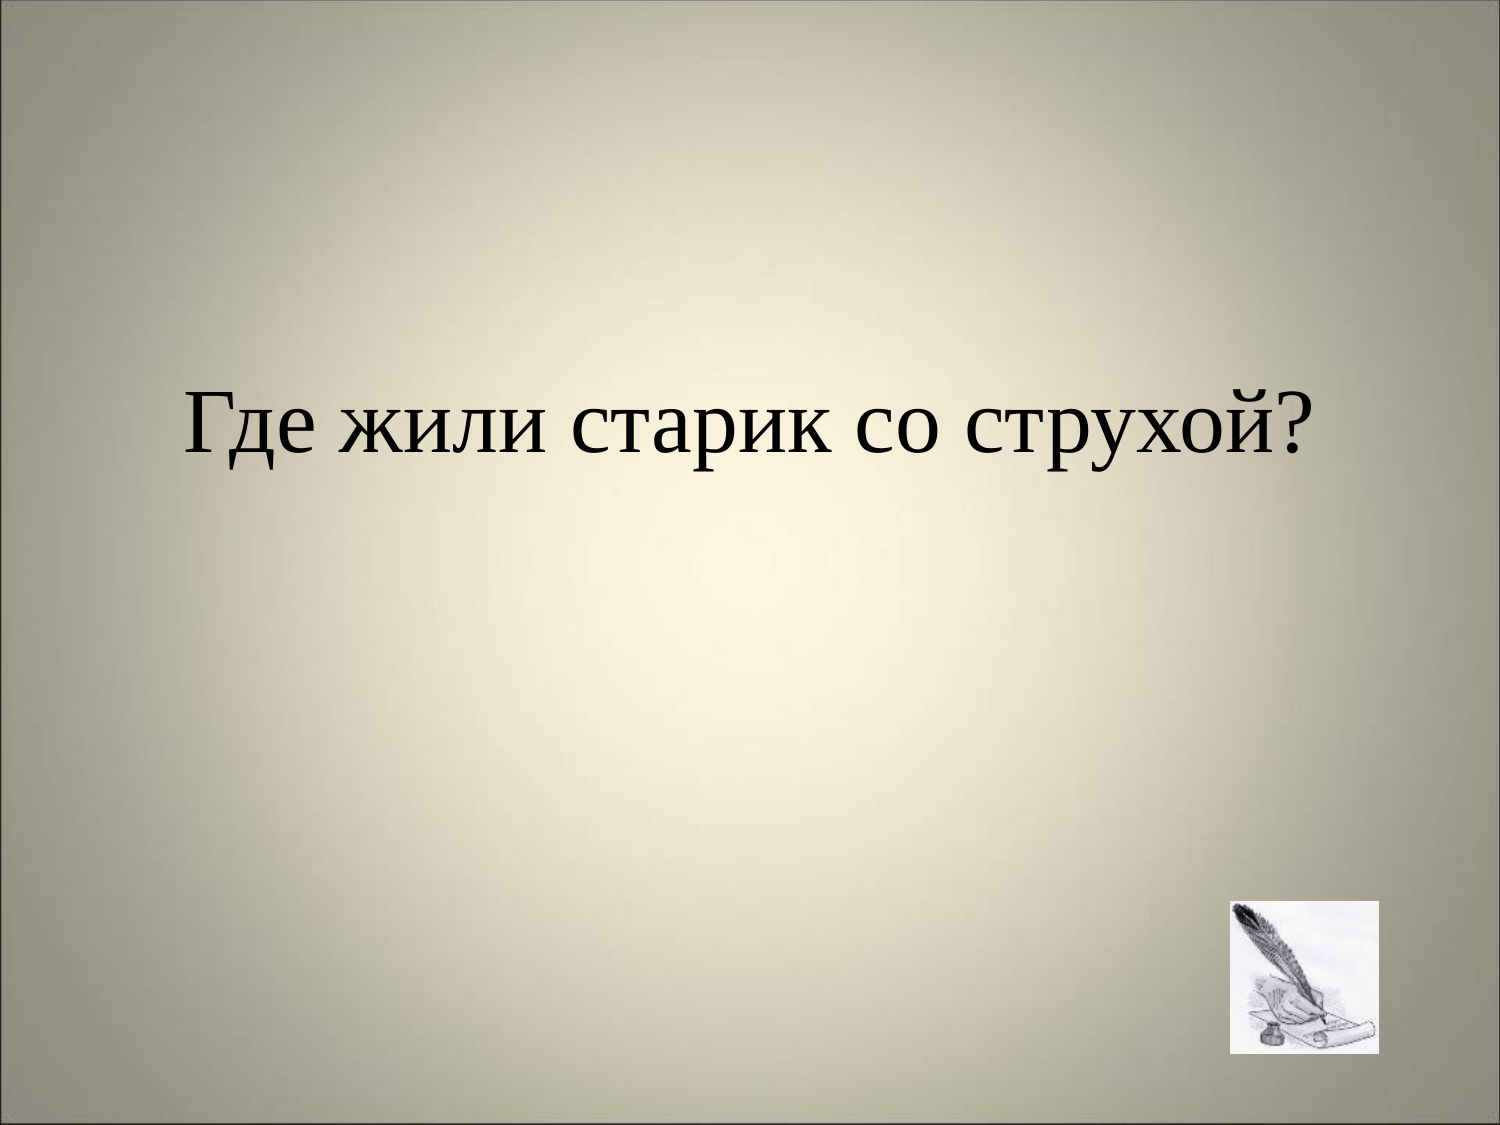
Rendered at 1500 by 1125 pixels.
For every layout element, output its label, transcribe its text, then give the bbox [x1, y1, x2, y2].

title Где жили старик со струхой? [74, 234, 1426, 598]
picture [0, 0, 1500, 1125]
